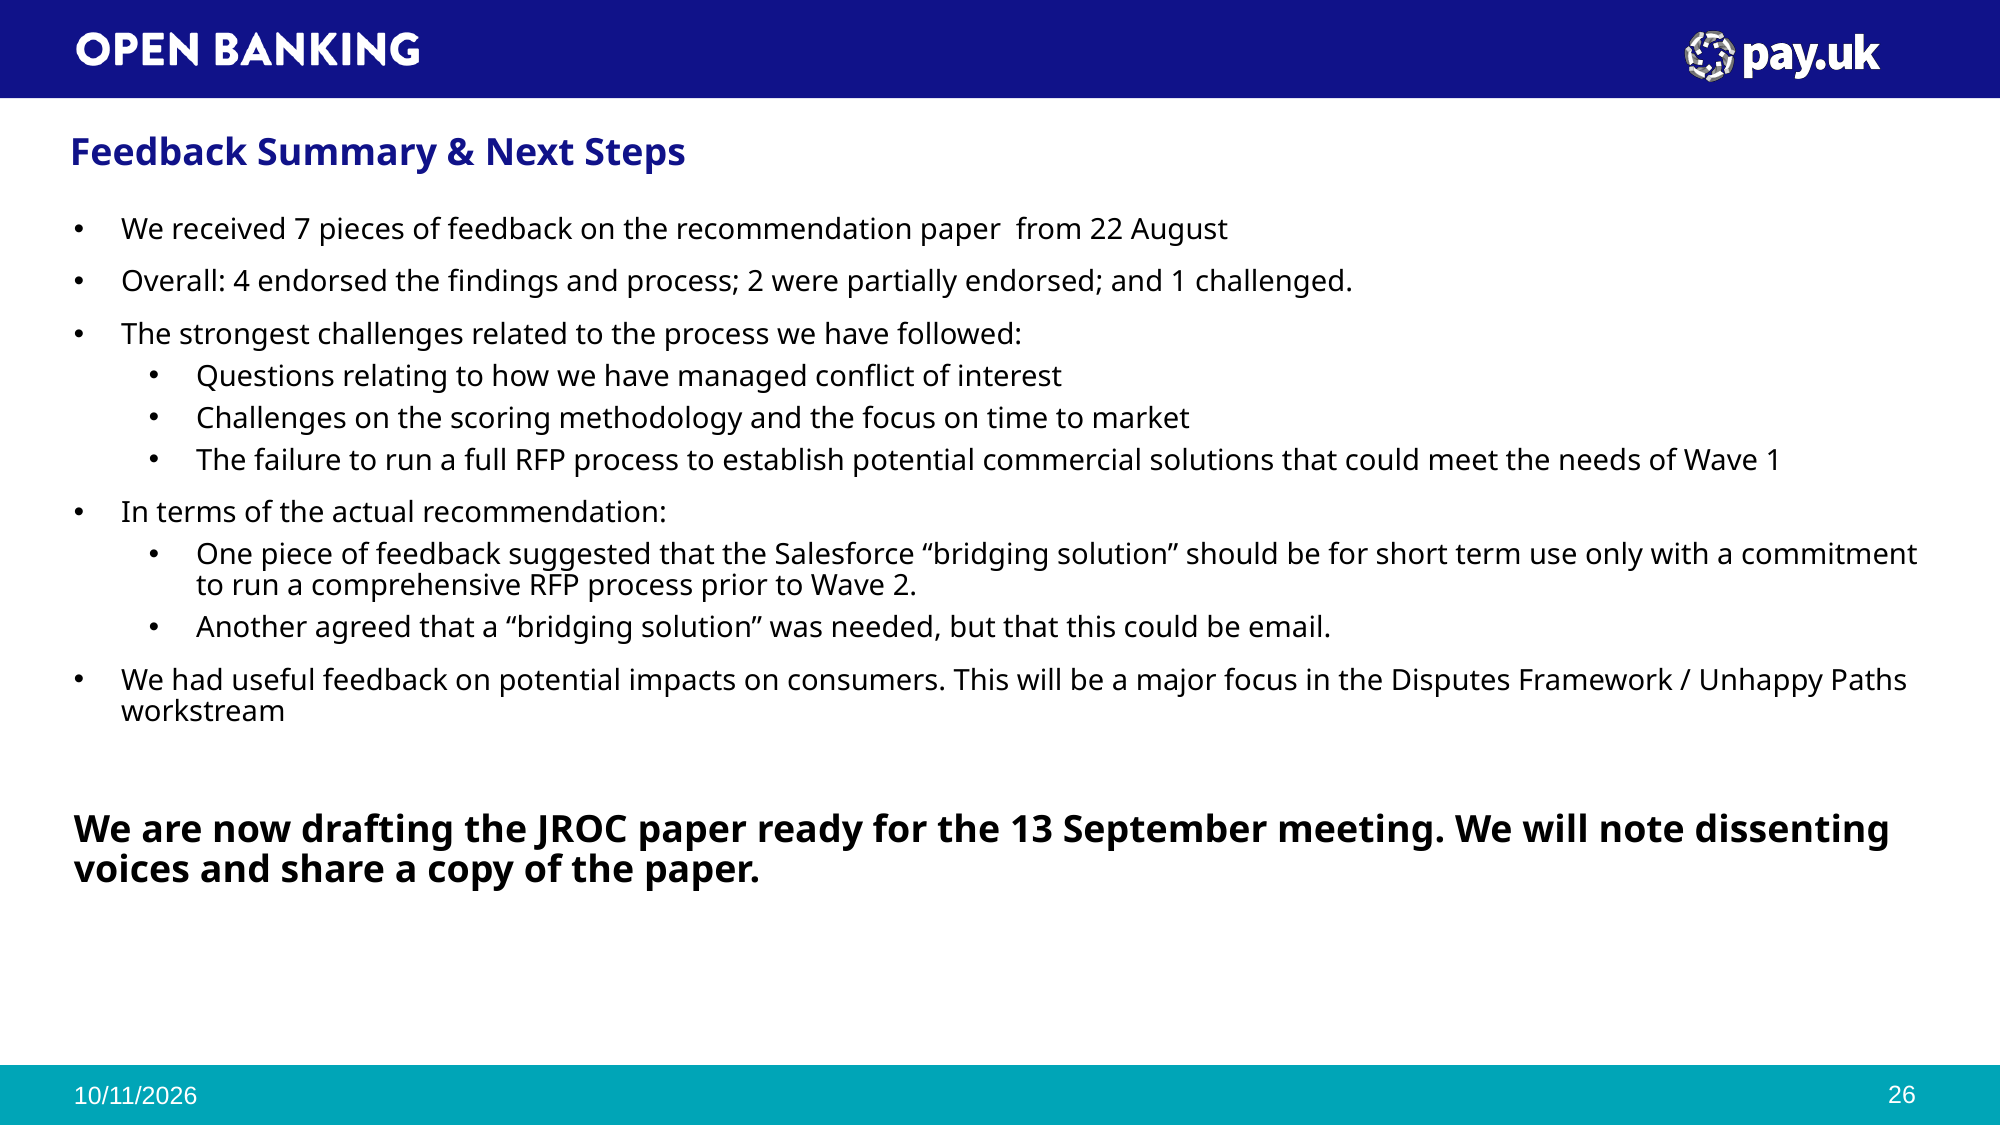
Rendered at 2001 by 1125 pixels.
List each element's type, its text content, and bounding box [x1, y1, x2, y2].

title Feedback Summary & Next Steps [54, 125, 1629, 207]
slide_number 26 [1412, 1064, 1932, 1124]
picture [1677, 19, 1887, 87]
footer [662, 1064, 1338, 1124]
picture [43, 0, 452, 99]
list We received 7 pieces of feedback on the recommendation paper from 22 August Overall: 4 endorsed the findings and process; 2 were partially endorsed; and 1 challenged. The strongest challenges related to the process we have followed: Questions relating to how we have managed conflict of interest Challenges on the scoring methodology and the focus on time to market The failure to run a full RFP process to establish potential commercial solutions that could meet the needs of Wave 1 In terms of the actual recommendation: One piece of feedback suggested that the Salesforce “bridging solution” should be for short term use only with a commitment to run a comprehensive RFP process prior to Wave 2. Another agreed that a “bridging solution” was needed, but that this could be email. We had useful feedback on potential impacts on consumers. This will be a major focus in the Disputes Framework / Unhappy Paths workstream We are now drafting the JROC paper ready for the 13 September meeting. We will note dissenting voices and share a copy of the paper. [59, 206, 1936, 1018]
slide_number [59, 1065, 509, 1125]
